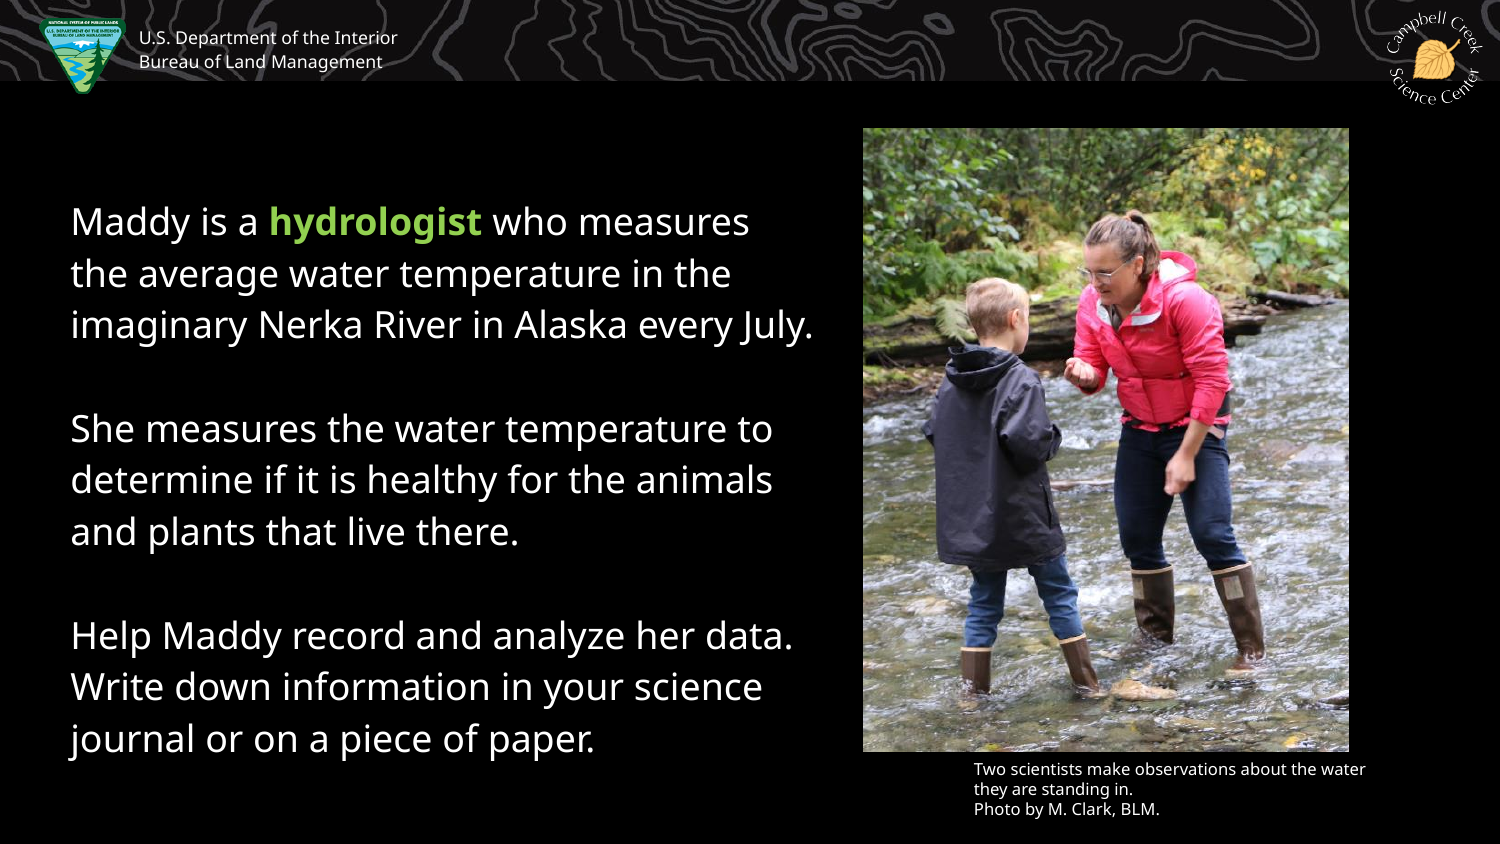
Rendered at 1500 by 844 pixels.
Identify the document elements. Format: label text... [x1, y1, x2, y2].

text_box Two scientists make observations about the water they are standing in. Photo by M. Clark, BLM. [959, 743, 1388, 791]
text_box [0, 0, 1500, 105]
picture [863, 128, 1349, 752]
title Maddy is a hydrologist who measures the average water temperature in the imaginary Nerka River in Alaska every July. She measures the water temperature to determine if it is healthy for the animals and plants that live there. Help Maddy record and analyze her data. Write down information in your science journal or on a piece of paper. [55, 176, 832, 775]
